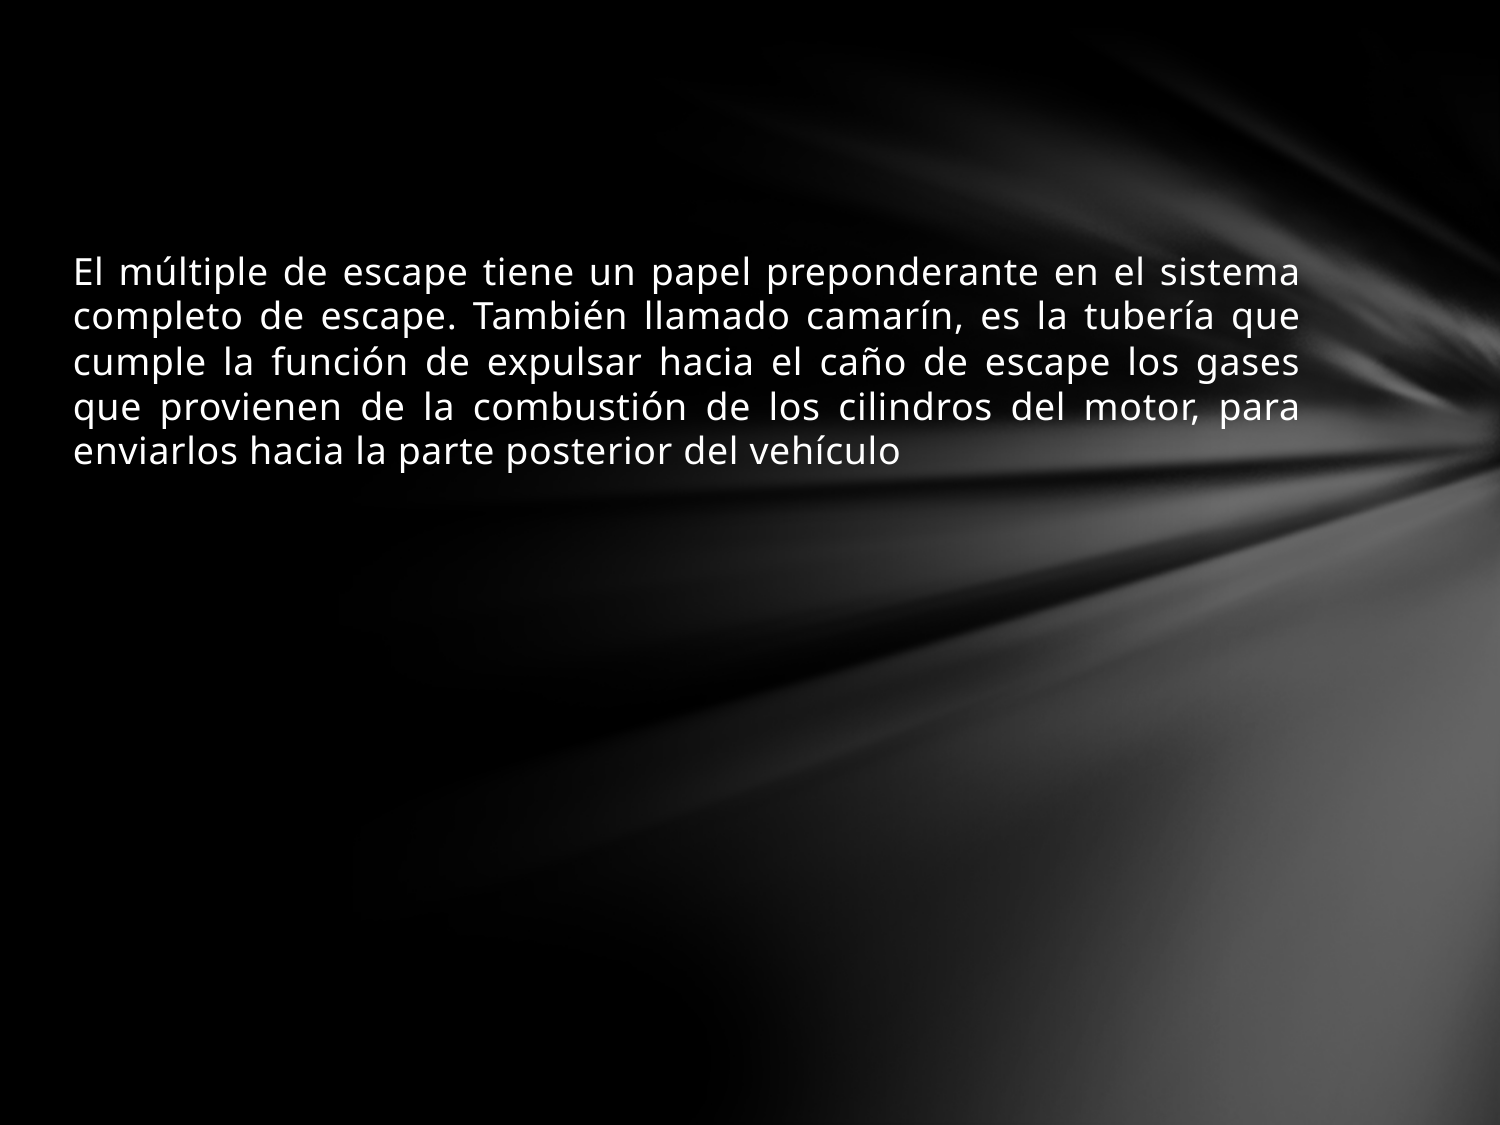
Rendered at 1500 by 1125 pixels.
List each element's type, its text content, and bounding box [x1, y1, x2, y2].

list El múltiple de escape tiene un papel preponderante en el sistema completo de escape. También llamado camarín, es la tubería que cumple la función de expulsar hacia el caño de escape los gases que provienen de la combustión de los cilindros del motor, para enviarlos hacia la parte posterior del vehículo [57, 239, 1318, 1015]
